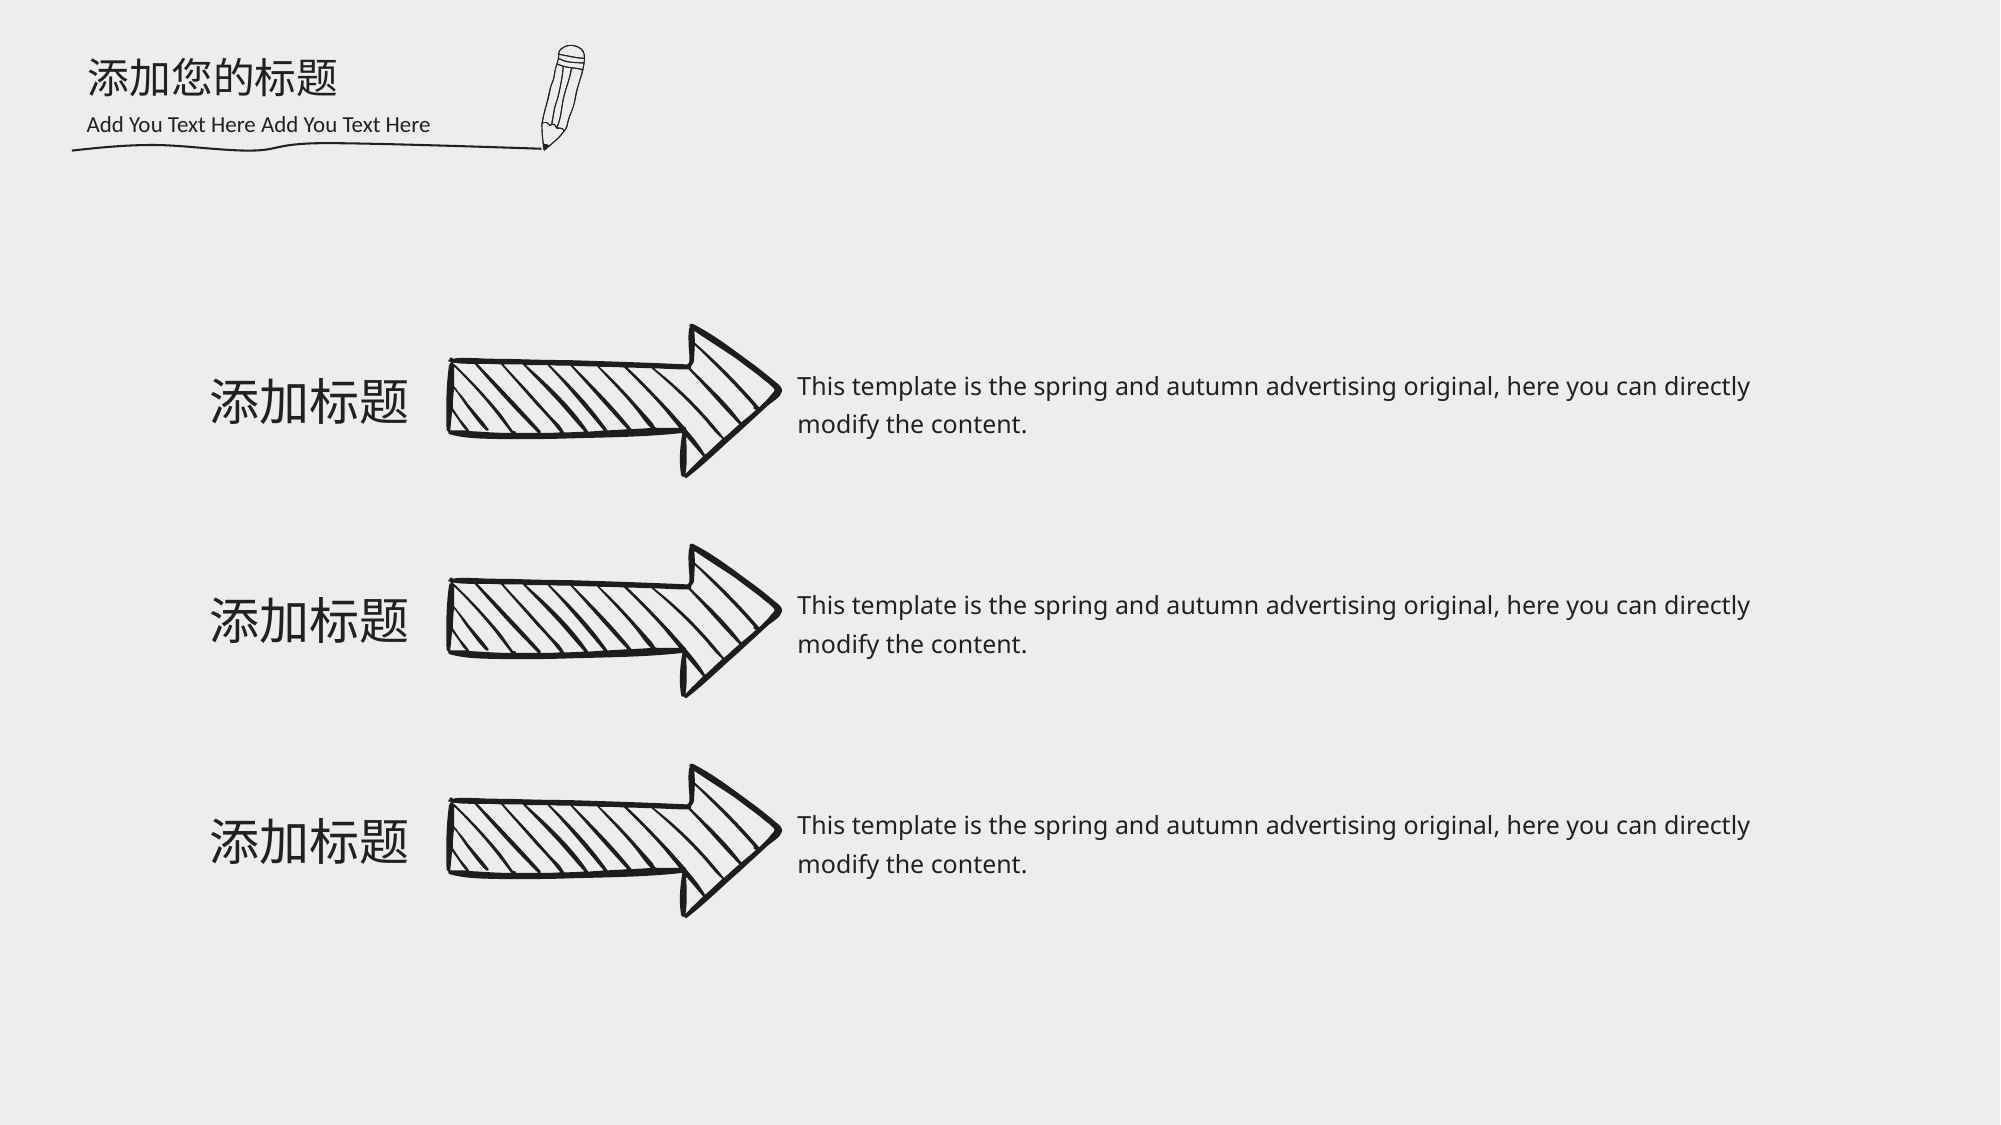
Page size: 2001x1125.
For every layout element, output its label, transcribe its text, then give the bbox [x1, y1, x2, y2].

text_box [194, 762, 1806, 919]
text_box Add You Text Here Add You Text Here [71, 93, 542, 145]
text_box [194, 322, 1806, 479]
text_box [194, 542, 1806, 699]
text_box 添加您的标题 [73, 44, 354, 93]
text_box [71, 142, 542, 152]
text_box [509, 75, 617, 120]
